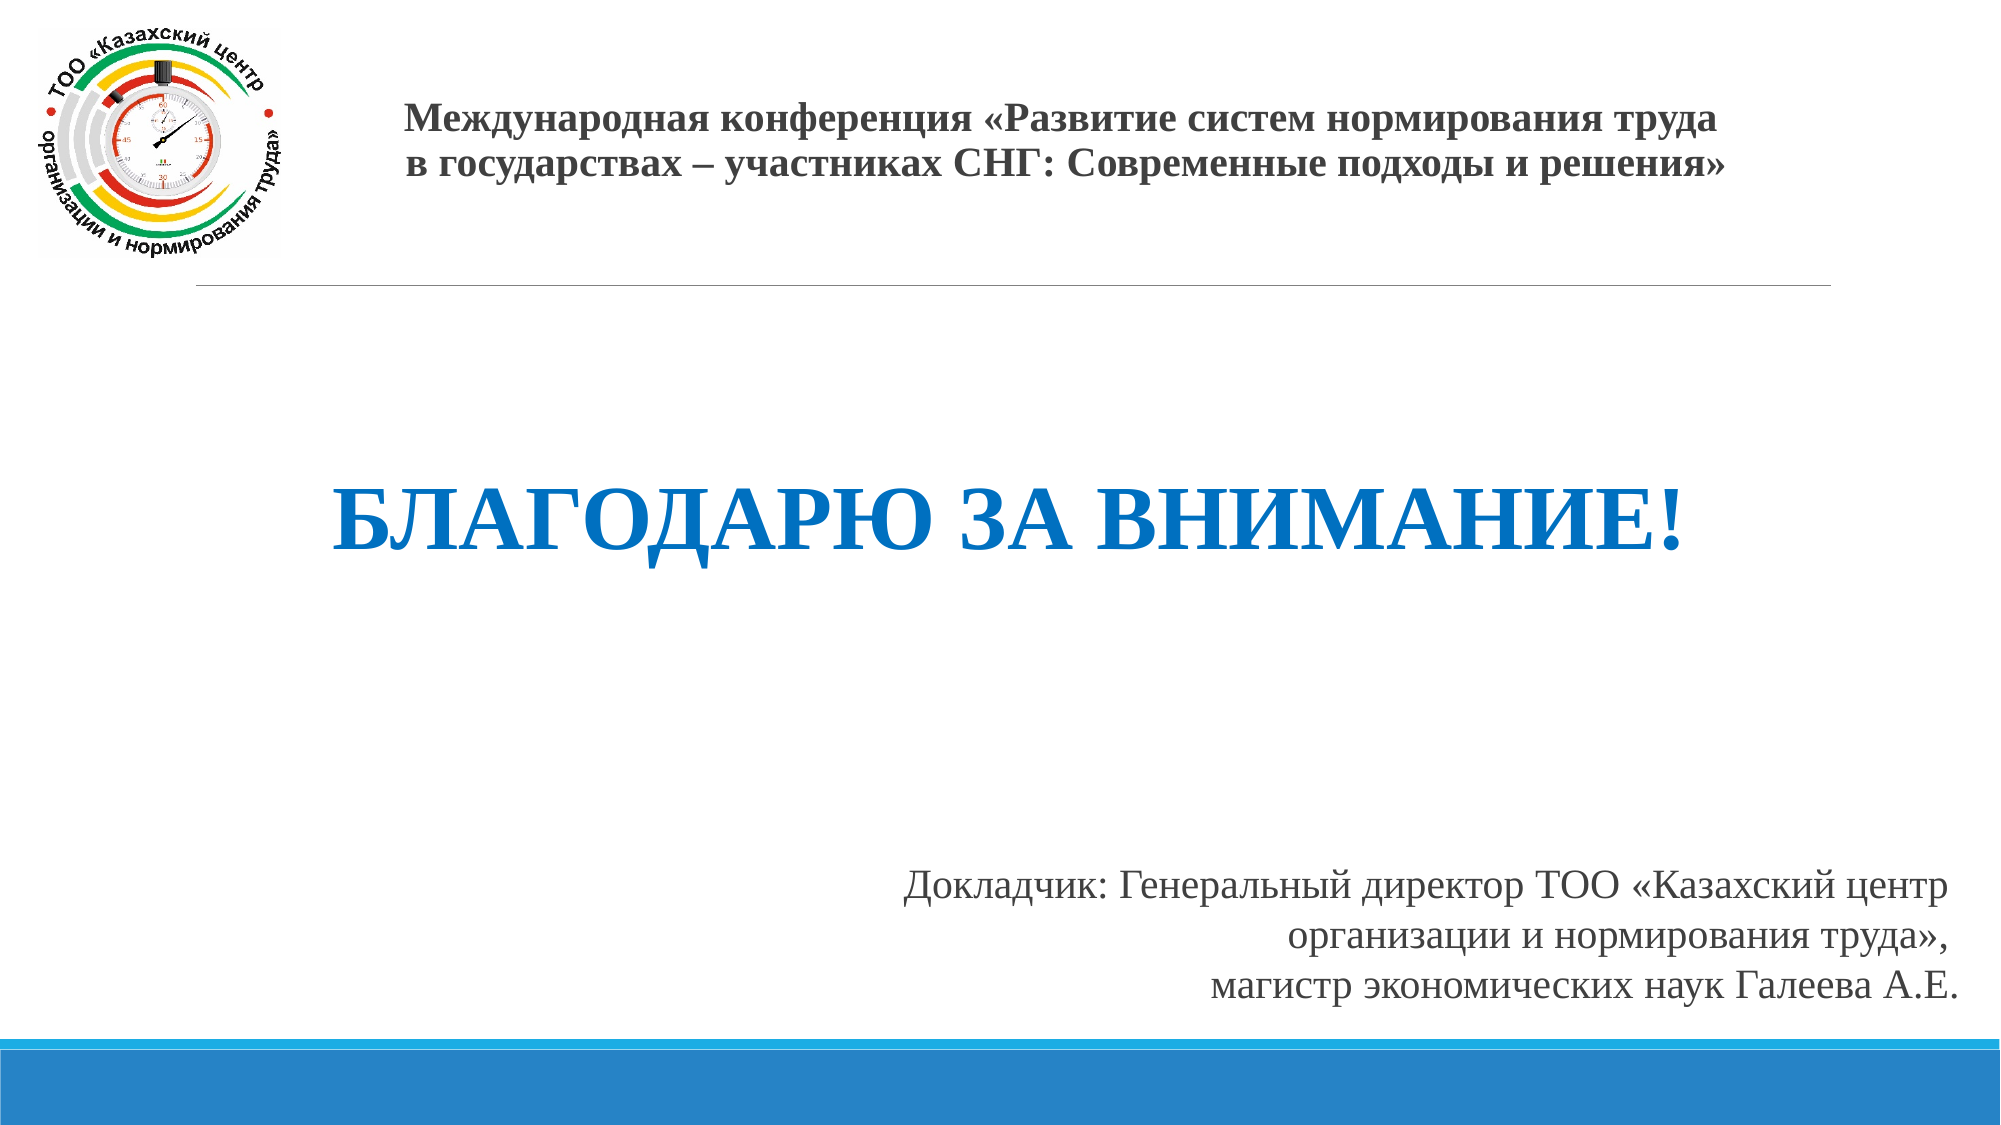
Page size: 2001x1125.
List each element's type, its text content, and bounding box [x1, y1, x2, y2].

text_box Докладчик: Генеральный директор ТОО «Казахский центр организации и нормирования труда», магистр экономических наук Галеева А.Е. [807, 849, 1960, 1097]
text_box Международная конференция «Развитие систем нормирования труда в государствах – участниках СНГ: Современные подходы и решения» [291, 88, 1855, 219]
list БЛАГОДАРЮ ЗА ВНИМАНИЕ! [174, 463, 1825, 662]
picture [37, 28, 282, 258]
